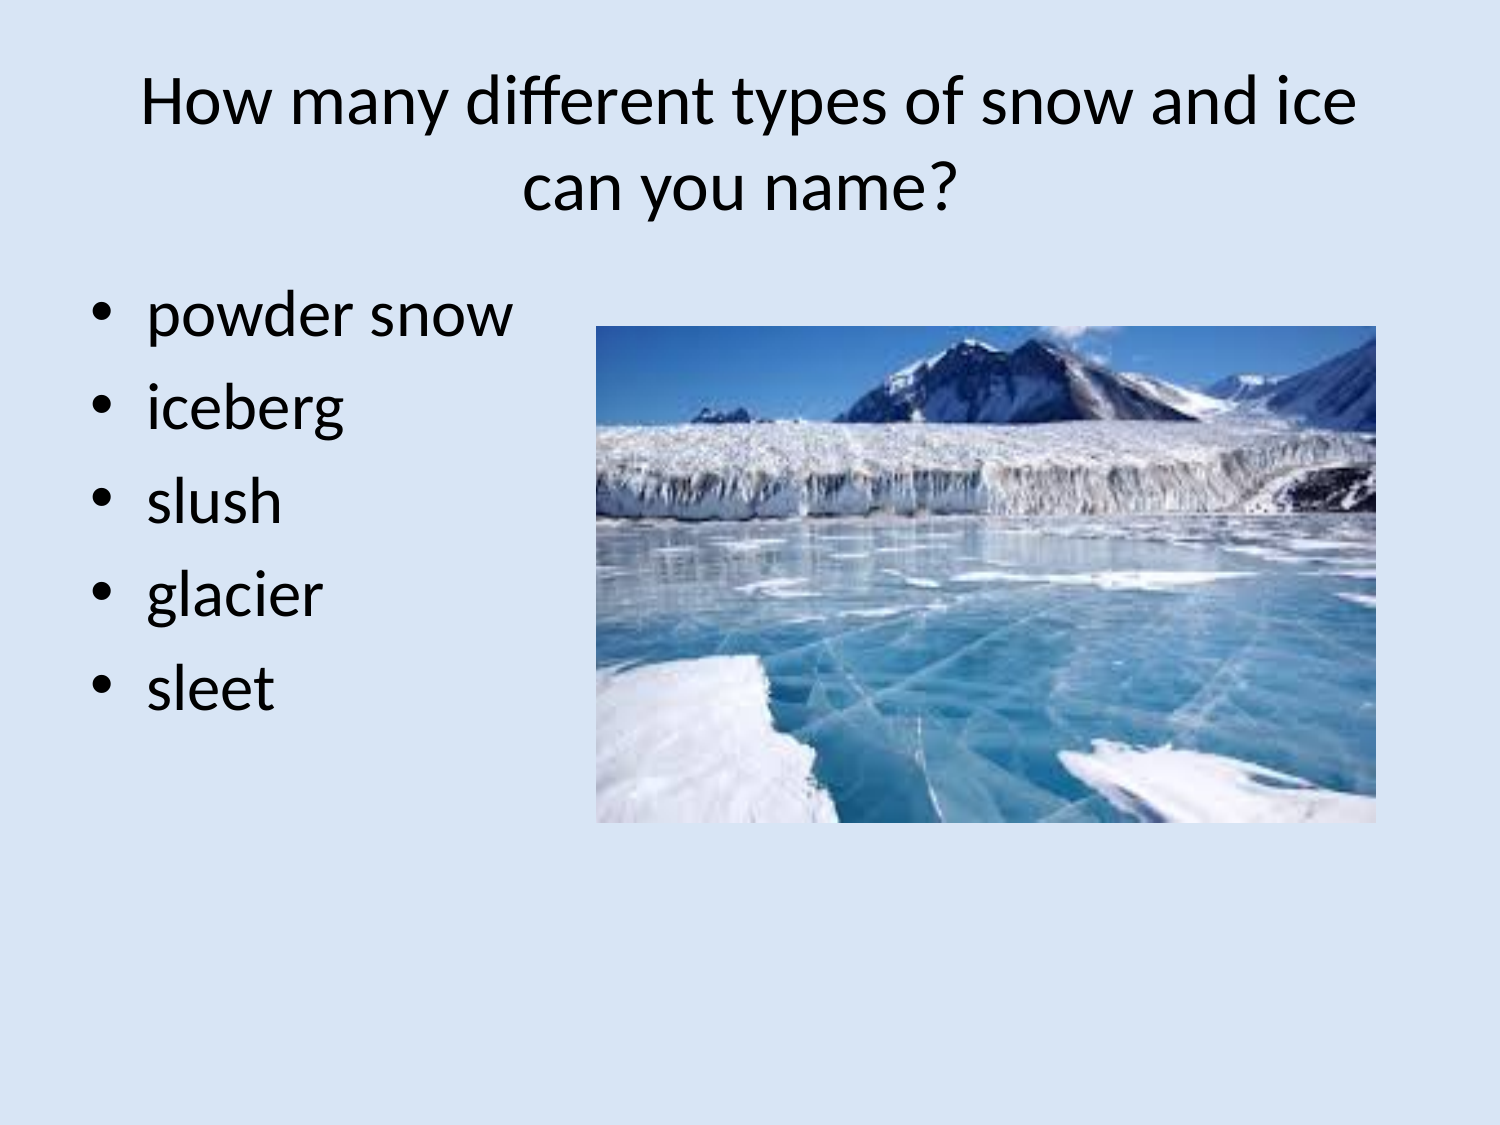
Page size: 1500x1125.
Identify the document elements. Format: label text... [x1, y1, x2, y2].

picture [596, 326, 1377, 823]
title How many different types of snow and ice can you name? [75, 45, 1425, 233]
list powder snow iceberg slush glacier sleet [75, 262, 1425, 1005]
